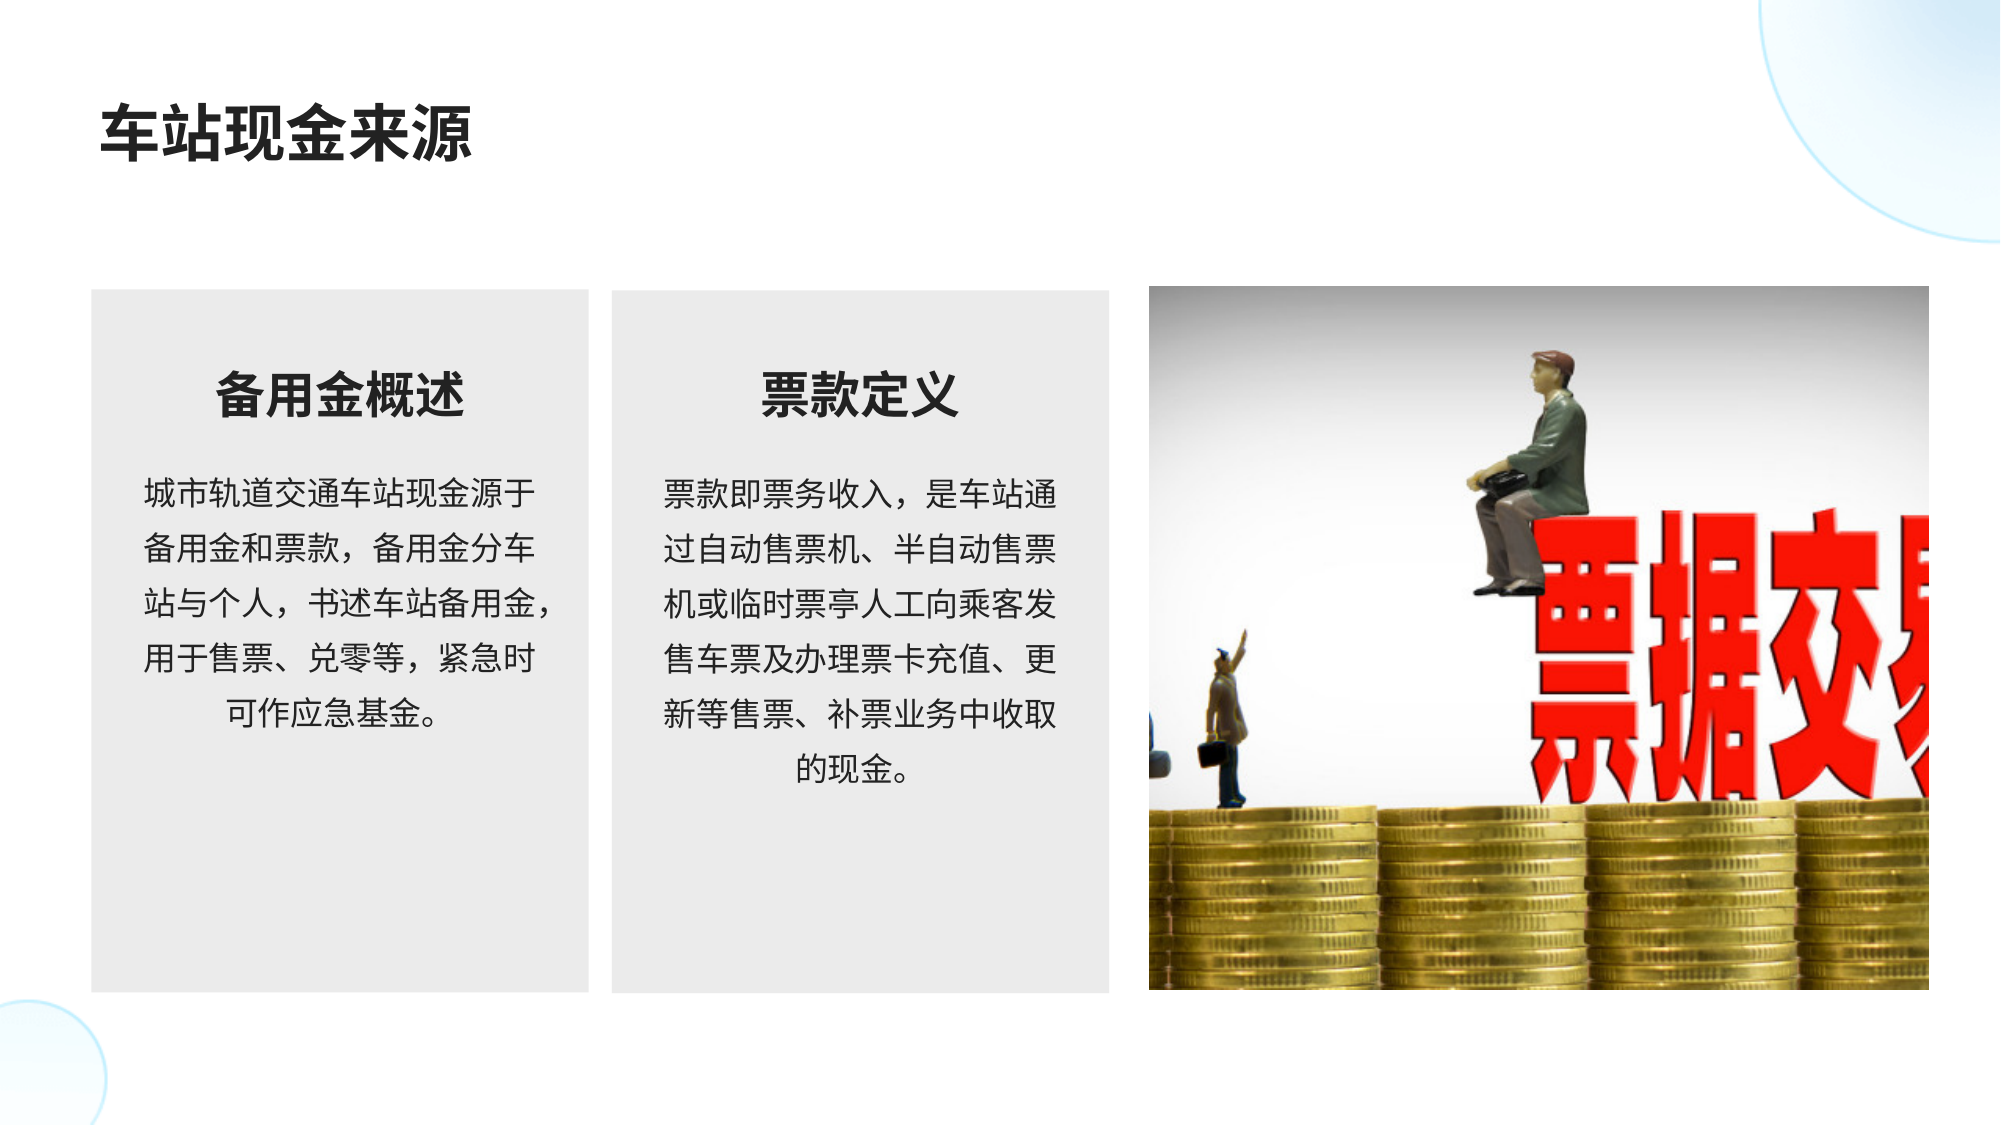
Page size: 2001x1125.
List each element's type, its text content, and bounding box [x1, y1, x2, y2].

text_box 票款定义 [643, 333, 1078, 441]
text_box 城市轨道交通车站现金源于备用金和票款，备用金分车站与个人，书述车站备用金，用于售票、兑零等，紧急时可作应急基金。 [122, 451, 557, 932]
text_box 票款即票务收入，是车站通过自动售票机、半自动售票机或临时票亭人工向乘客发售车票及办理票卡充值、更新等售票、补票业务中收取的现金。 [643, 452, 1078, 933]
picture [0, 0, 2001, 1125]
text_box [611, 290, 1110, 994]
text_box [91, 289, 589, 993]
text_box 车站现金来源 [78, 43, 1922, 189]
text_box 备用金概述 [122, 333, 557, 441]
